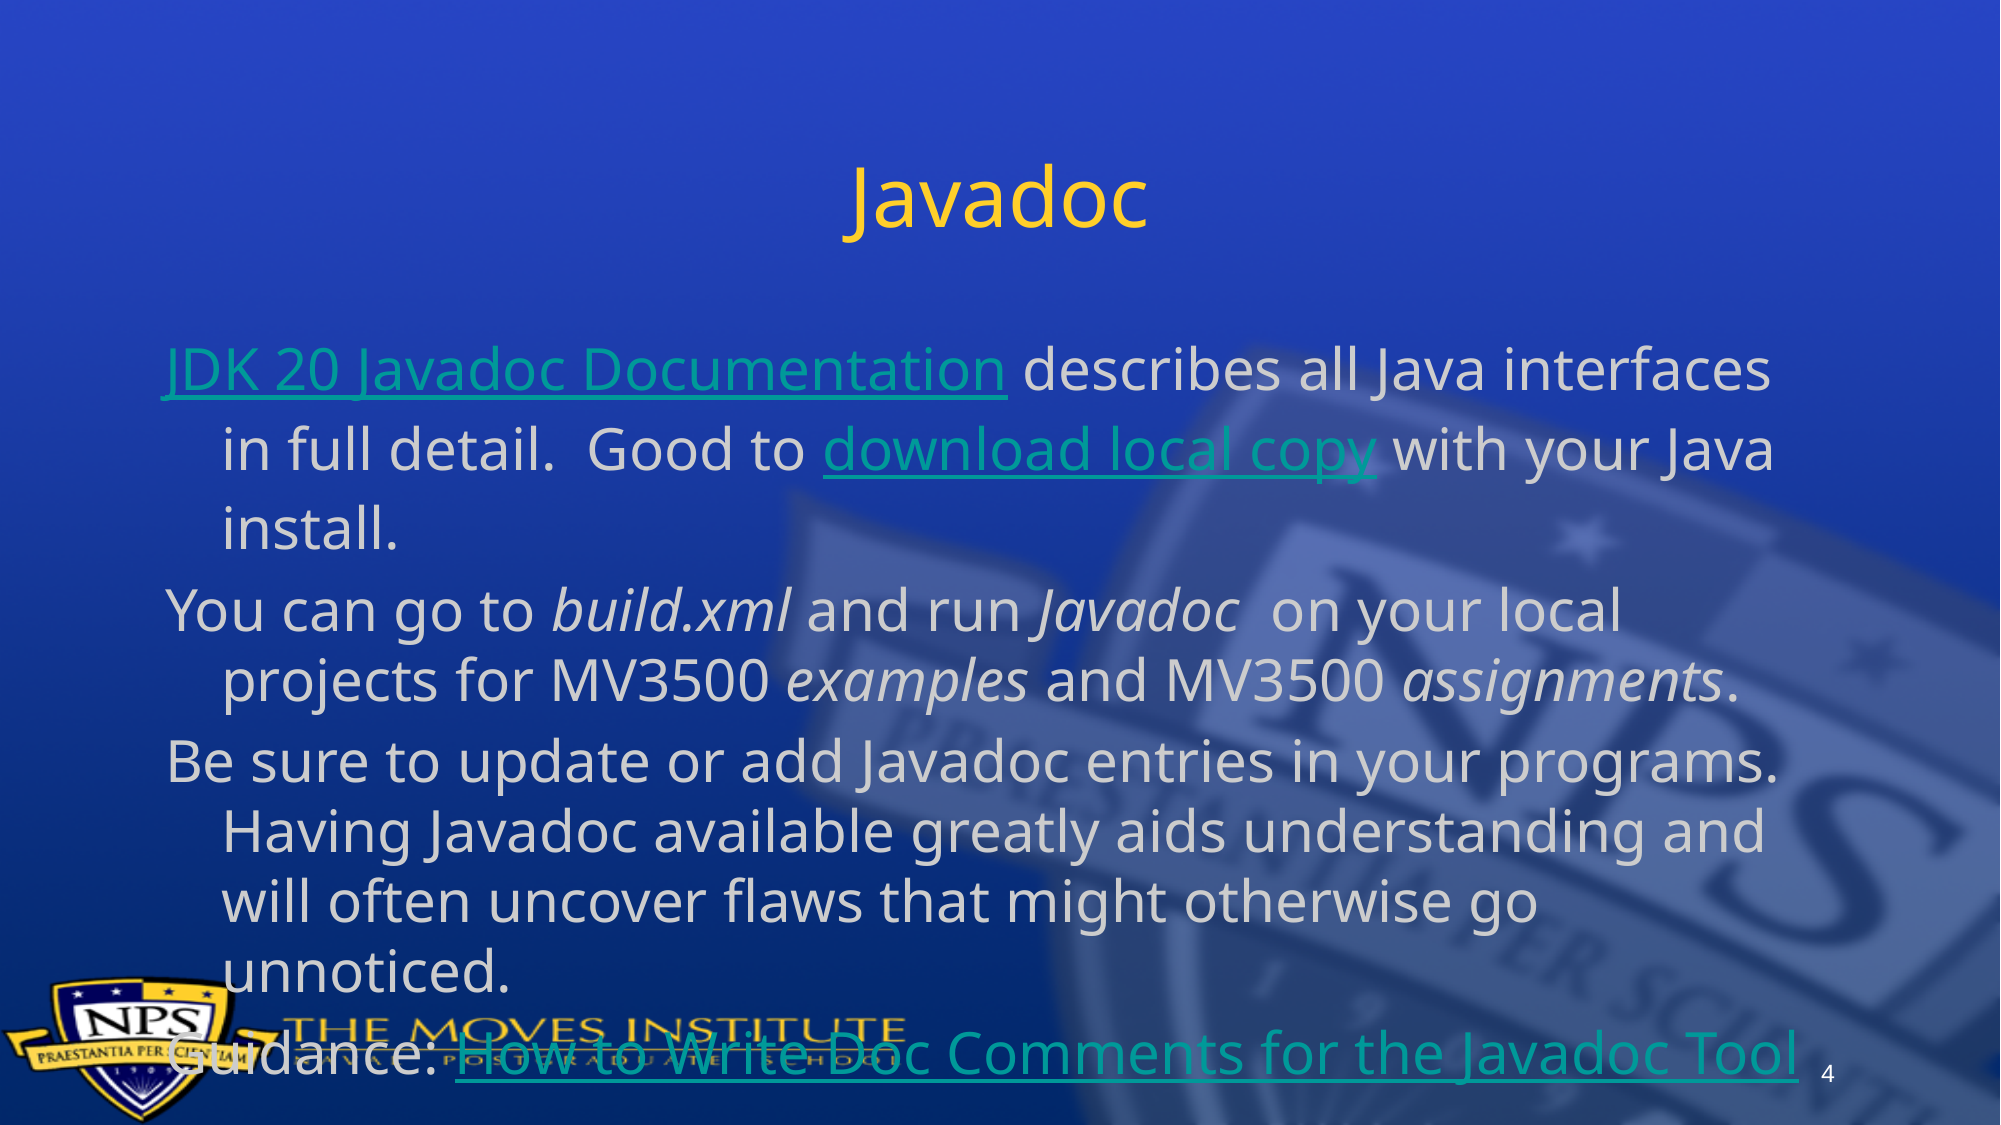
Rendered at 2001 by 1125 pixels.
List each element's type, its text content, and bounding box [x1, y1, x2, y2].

list JDK 20 Javadoc Documentation describes all Java interfaces in full detail. Good to download local copy with your Java install. You can go to build.xml and run Javadoc on your local projects for MV3500 examples and MV3500 assignments. Be sure to update or add Javadoc entries in your programs. Having Javadoc available greatly aids understanding and will often uncover flaws that might otherwise go unnoticed. Guidance: How to Write Doc Comments for the Javadoc Tool [150, 324, 1850, 1000]
title Javadoc [150, 99, 1850, 288]
picture [0, 0, 2000, 1125]
slide_number 4 [1383, 1042, 1850, 1103]
